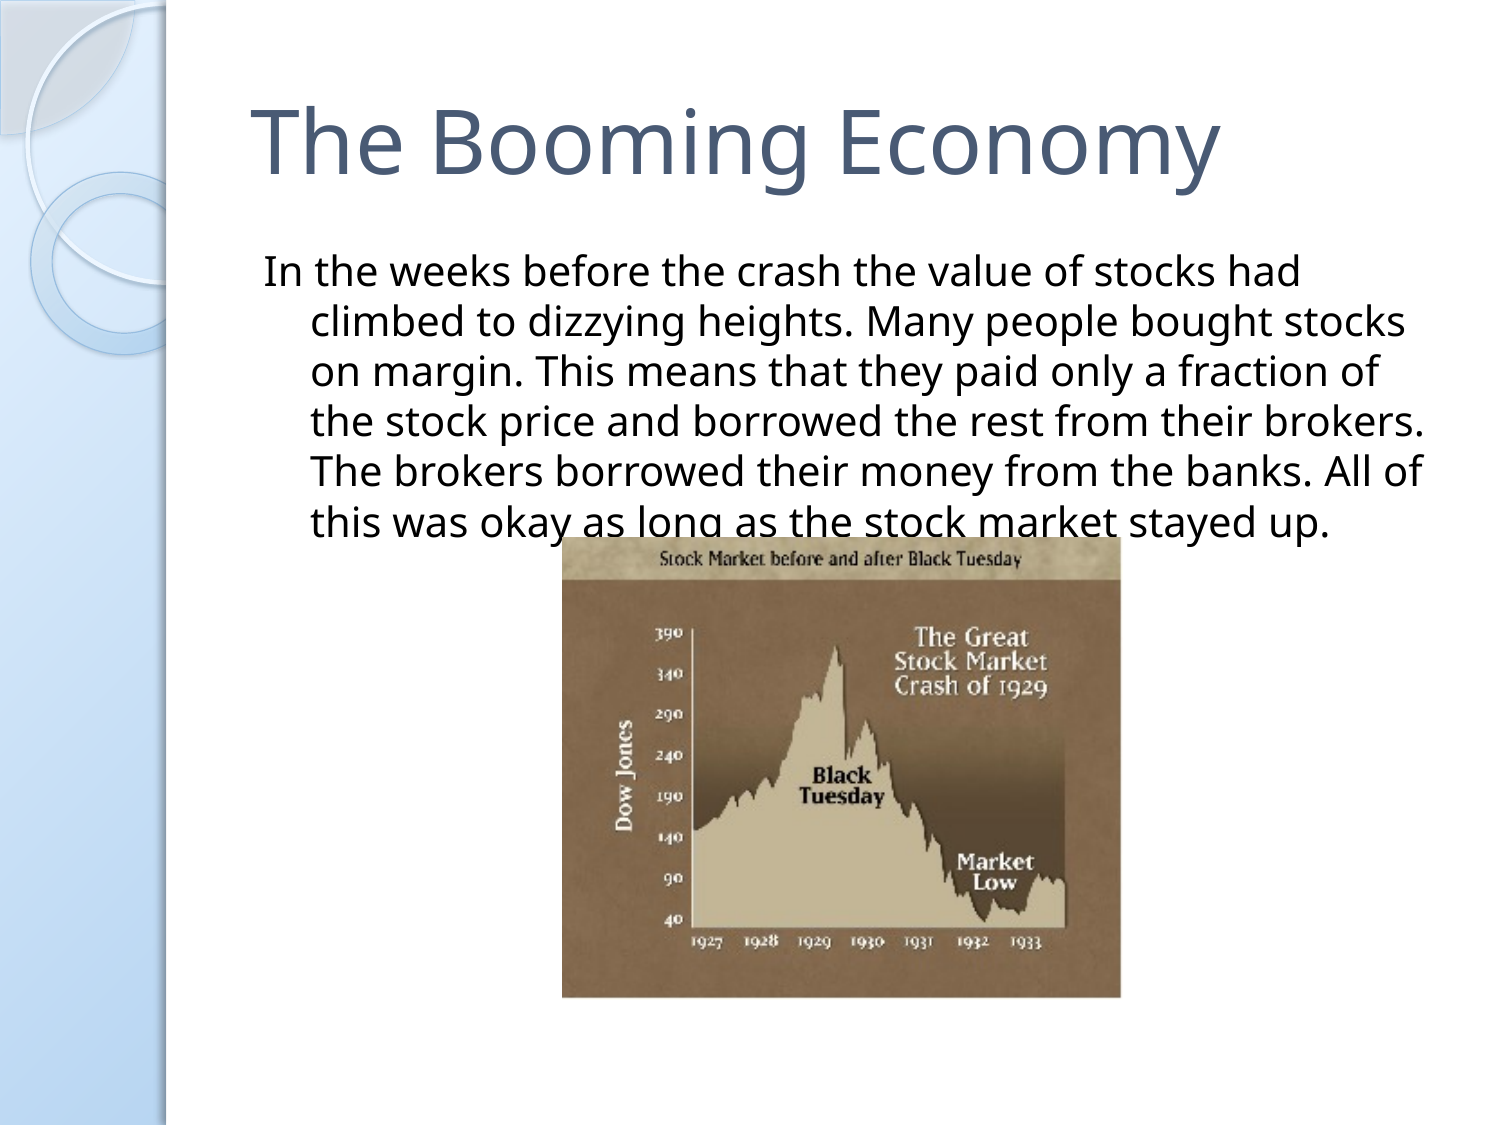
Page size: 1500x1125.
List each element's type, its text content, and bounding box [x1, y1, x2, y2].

picture [562, 537, 1123, 1001]
title The Booming Economy [235, 45, 1466, 233]
list In the weeks before the crash the value of stocks had climbed to dizzying heights. Many people bought stocks on margin. This means that they paid only a fraction of the stock price and borrowed the rest from their brokers. The brokers borrowed their money from the banks. All of this was okay as long as the stock market stayed up. [235, 237, 1466, 1025]
